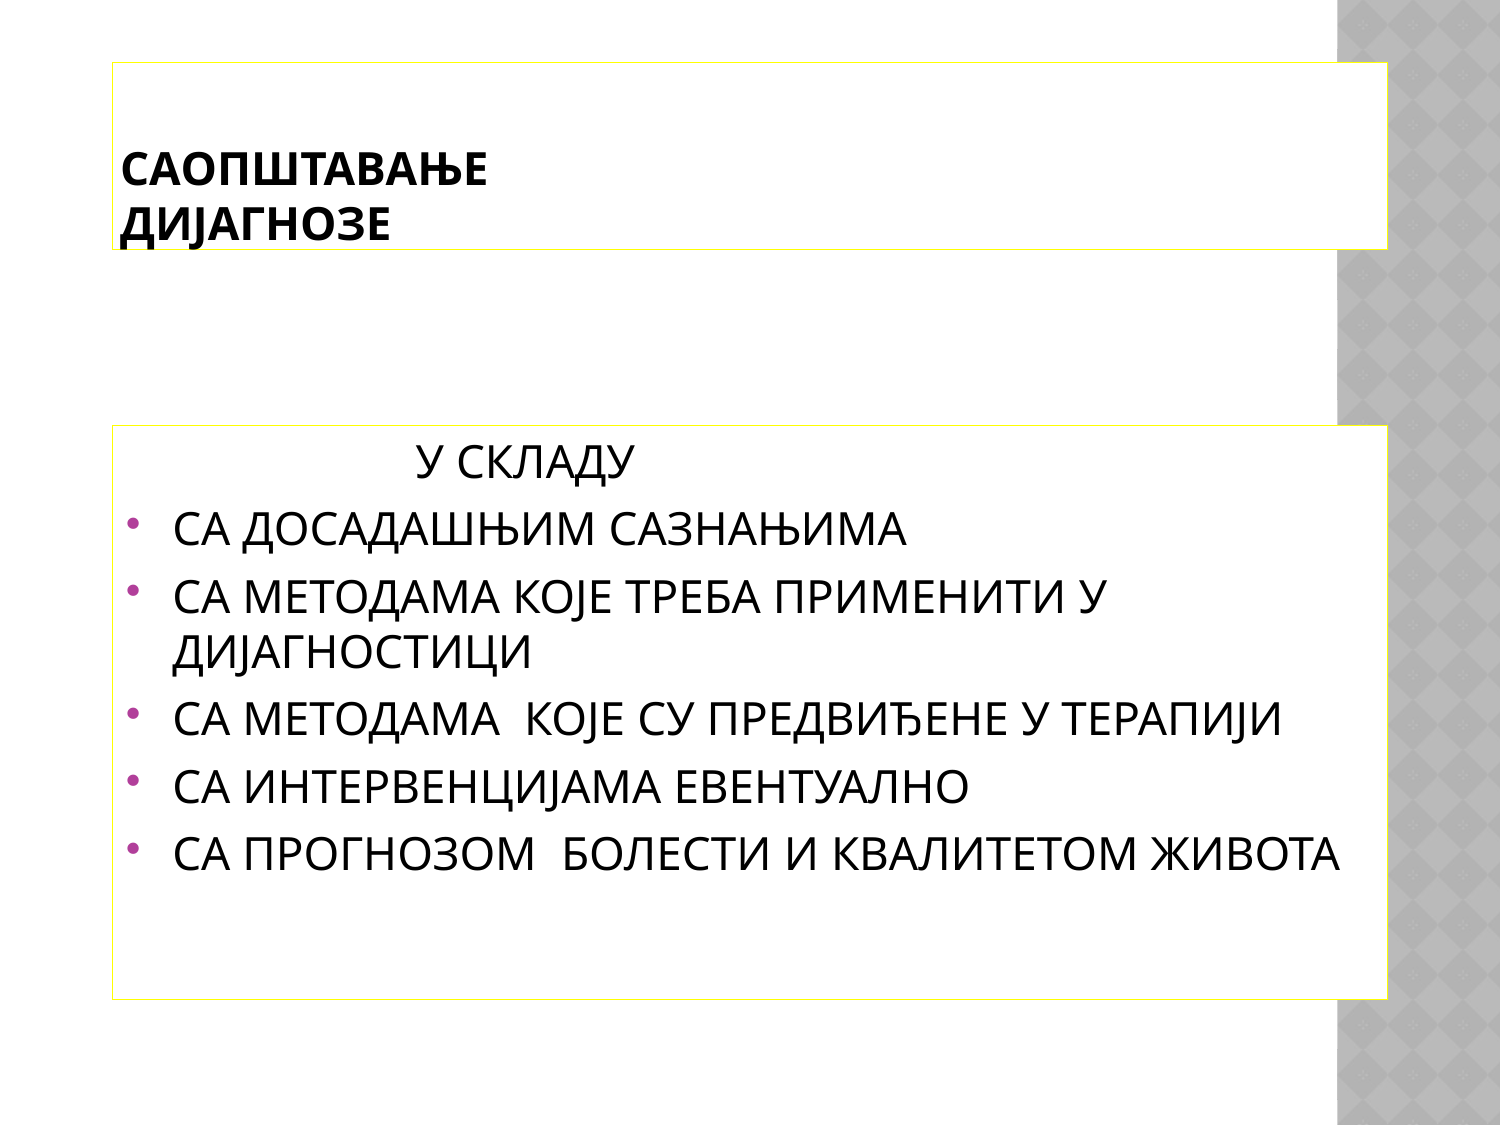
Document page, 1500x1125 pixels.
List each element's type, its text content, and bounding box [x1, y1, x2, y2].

list У СКЛАДУ СА ДОСАДАШЊИМ САЗНАЊИМА СА МЕТОДАМА КОЈЕ ТРЕБА ПРИМЕНИТИ У ДИЈАГНОСТИЦИ СА МЕТОДАМА КОЈЕ СУ ПРЕДВИЂЕНЕ У ТЕРАПИЈИ СА ИНТЕРВЕНЦИЈАМА ЕВЕНТУАЛНО СА ПРОГНОЗОМ БОЛЕСТИ И КВАЛИТЕТОМ ЖИВОТА [112, 425, 1388, 1000]
title САОПШТАВАЊЕ ДИЈАГНОЗЕ [112, 62, 1388, 250]
